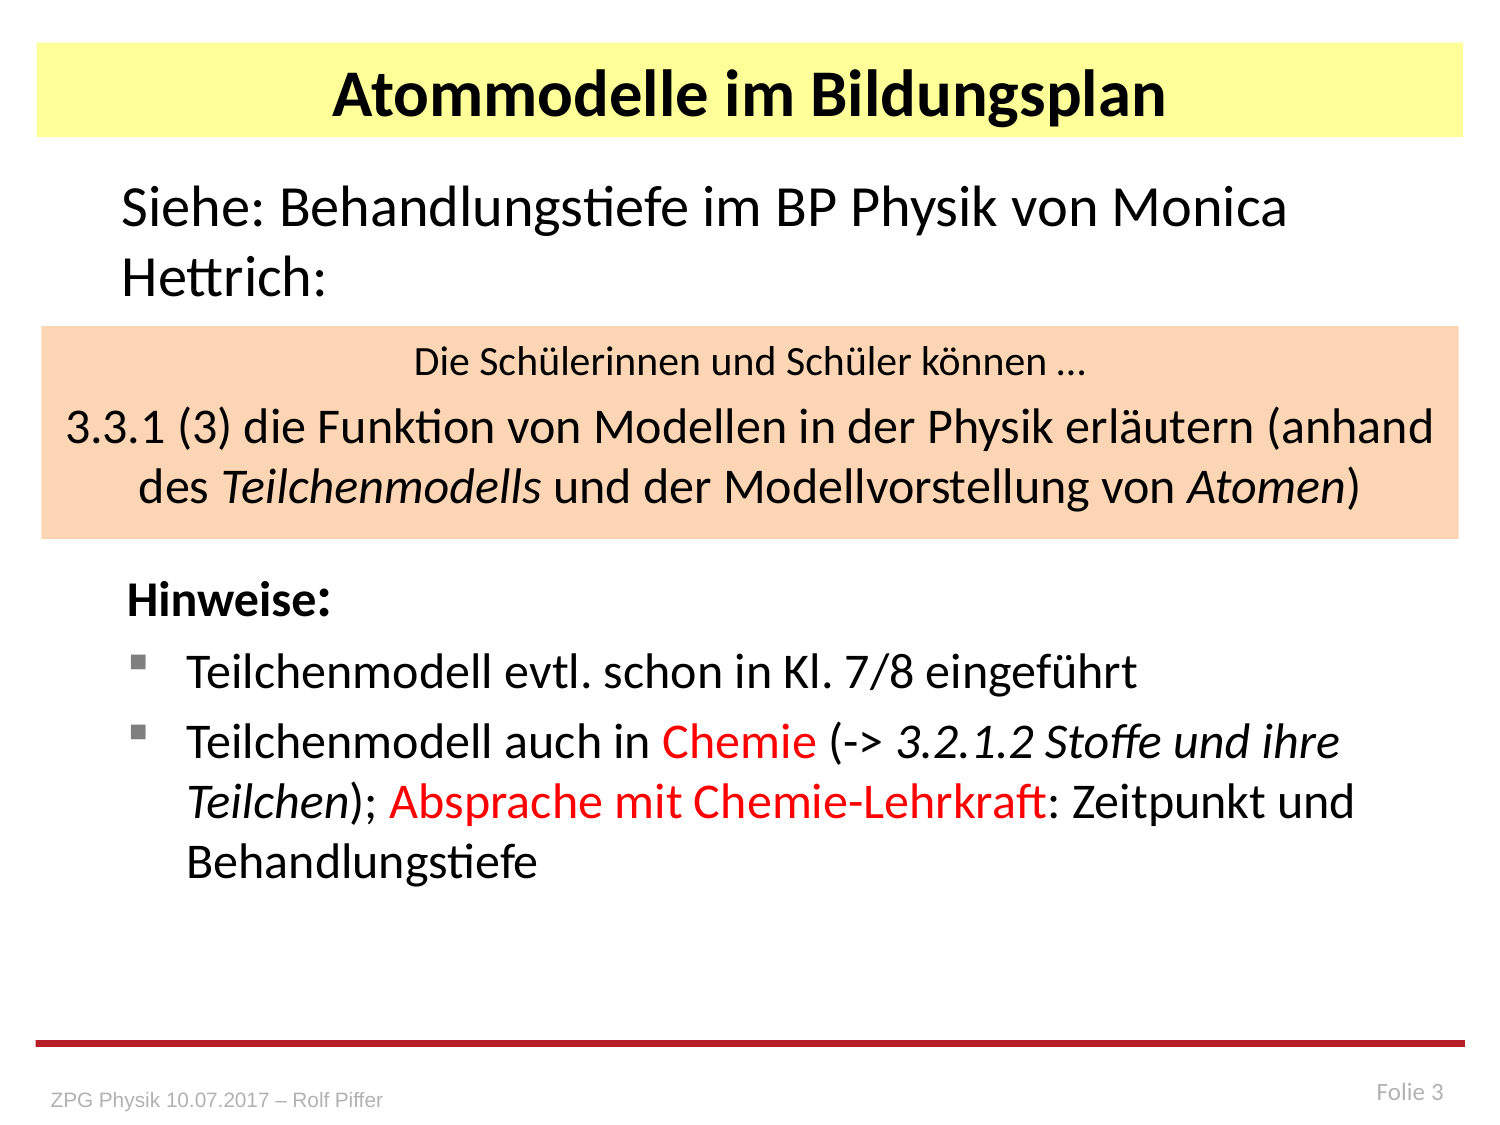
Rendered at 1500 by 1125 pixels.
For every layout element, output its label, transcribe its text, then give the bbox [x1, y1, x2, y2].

slide_number Folie 3 [1108, 1060, 1459, 1121]
text_box Die Schülerinnen und Schüler können … 3.3.1 (3) die Funktion von Modellen in der Physik erläutern (anhand des Teilchenmodells und der Modellvorstellung von Atomen) [41, 326, 1459, 539]
footer ZPG Physik 10.07.2017 – Rolf Piffer [35, 1069, 768, 1125]
list Siehe: Behandlungstiefe im BP Physik von Monica Hettrich: [41, 160, 1459, 326]
text_box Hinweise: Teilchenmodell evtl. schon in Kl. 7/8 eingeführt Teilchenmodell auch in Chemie (-> 3.2.1.2 Stoffe und ihre Teilchen); Absprache mit Chemie-Lehrkraft: Zeitpunkt und Behandlungstiefe [112, 550, 1471, 896]
title Atommodelle im Bildungsplan [41, 42, 1459, 149]
list Siehe: Behandlungstiefe im BP Physik von Monica Hettrich: [41, 539, 1459, 1024]
